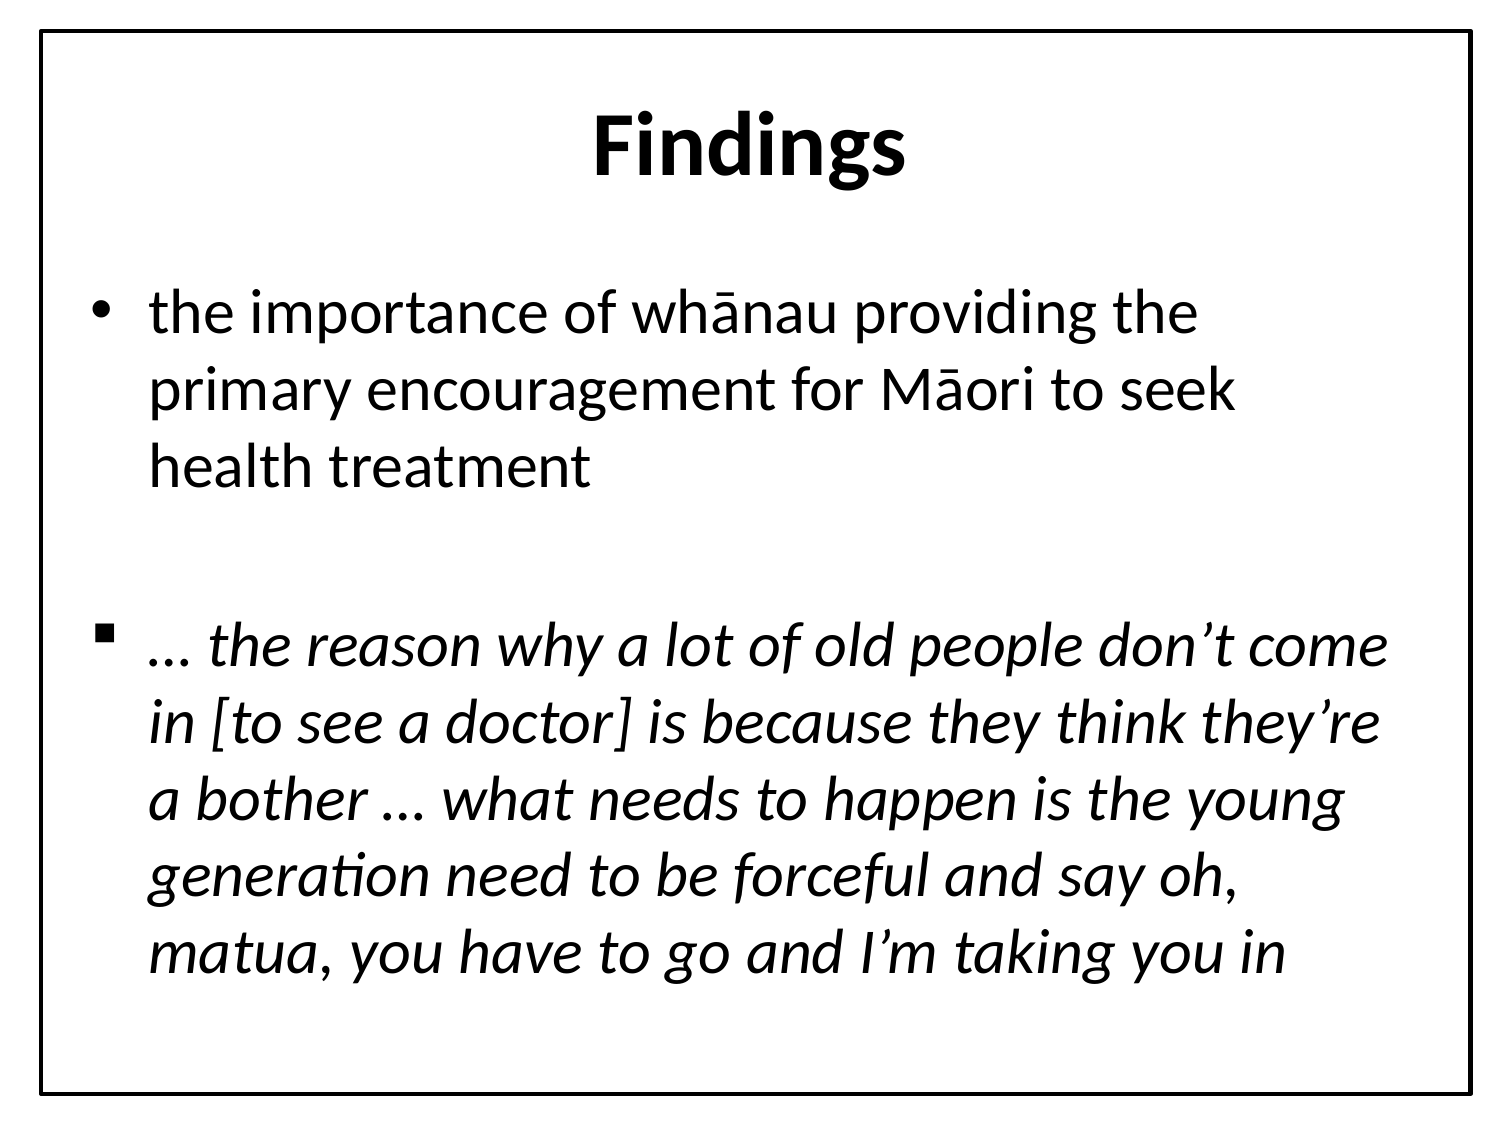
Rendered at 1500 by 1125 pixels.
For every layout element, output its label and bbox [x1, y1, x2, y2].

text_box [39, 29, 1473, 1096]
